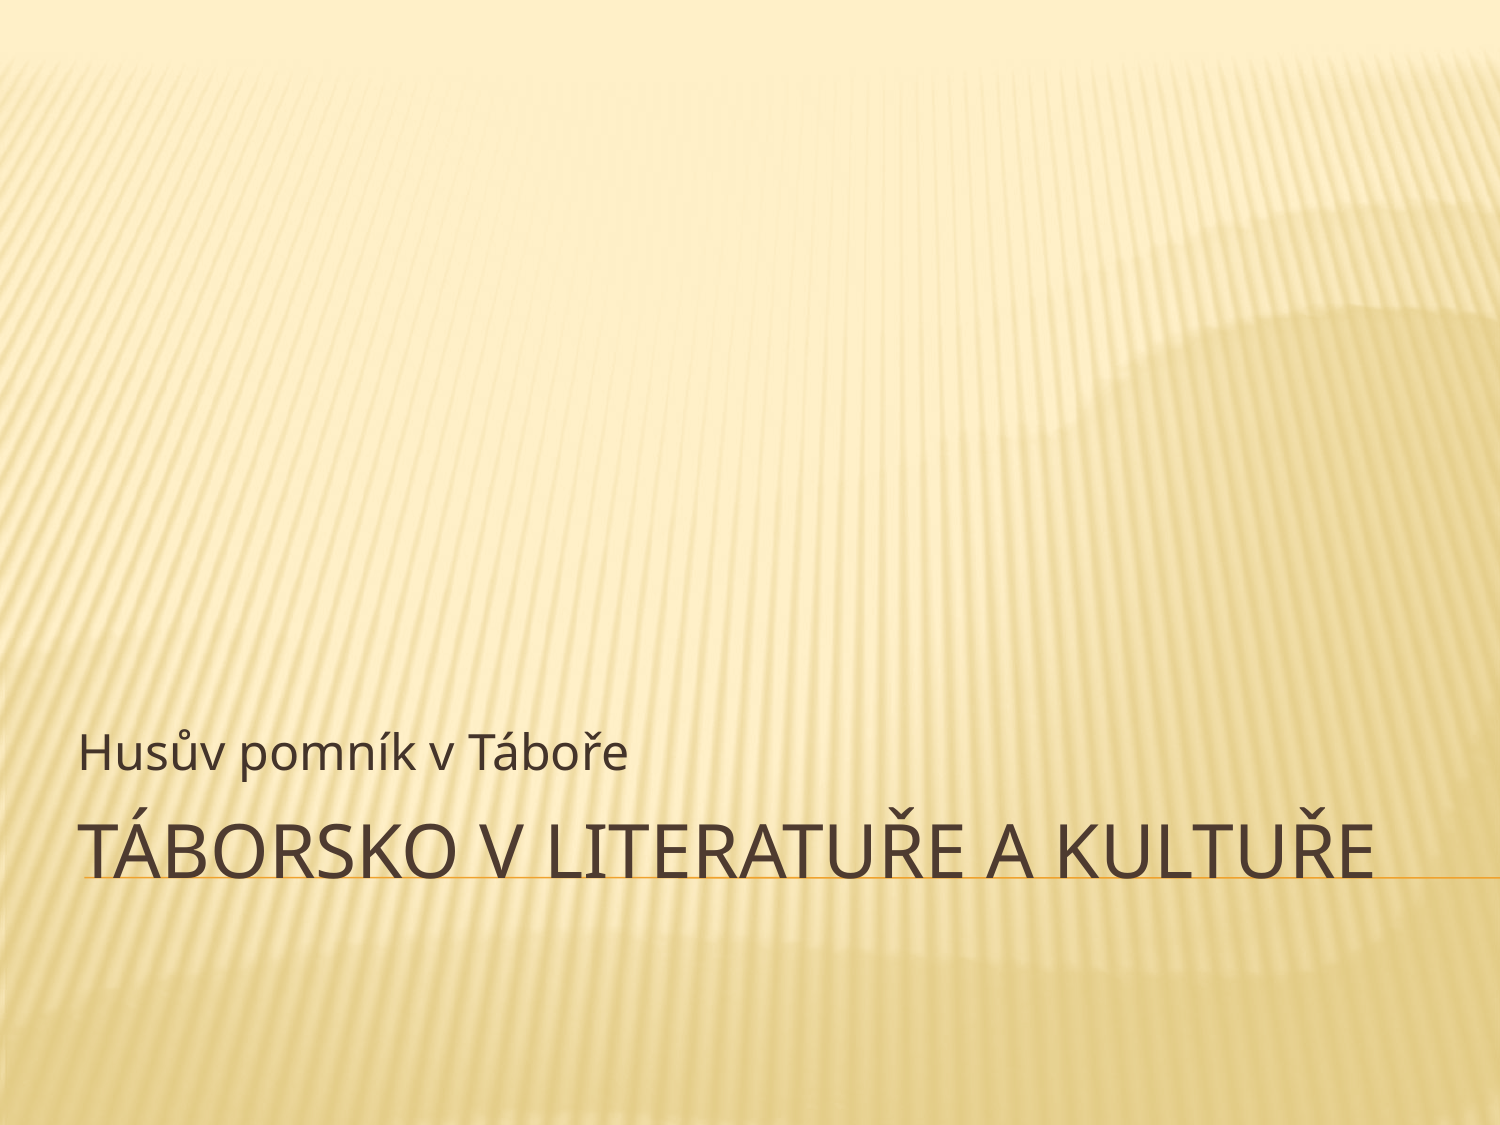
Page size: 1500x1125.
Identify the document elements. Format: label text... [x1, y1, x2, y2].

subtitle Husův pomník v Táboře [62, 637, 1450, 788]
title Táborsko v literatuře a kultuře [62, 796, 1450, 997]
